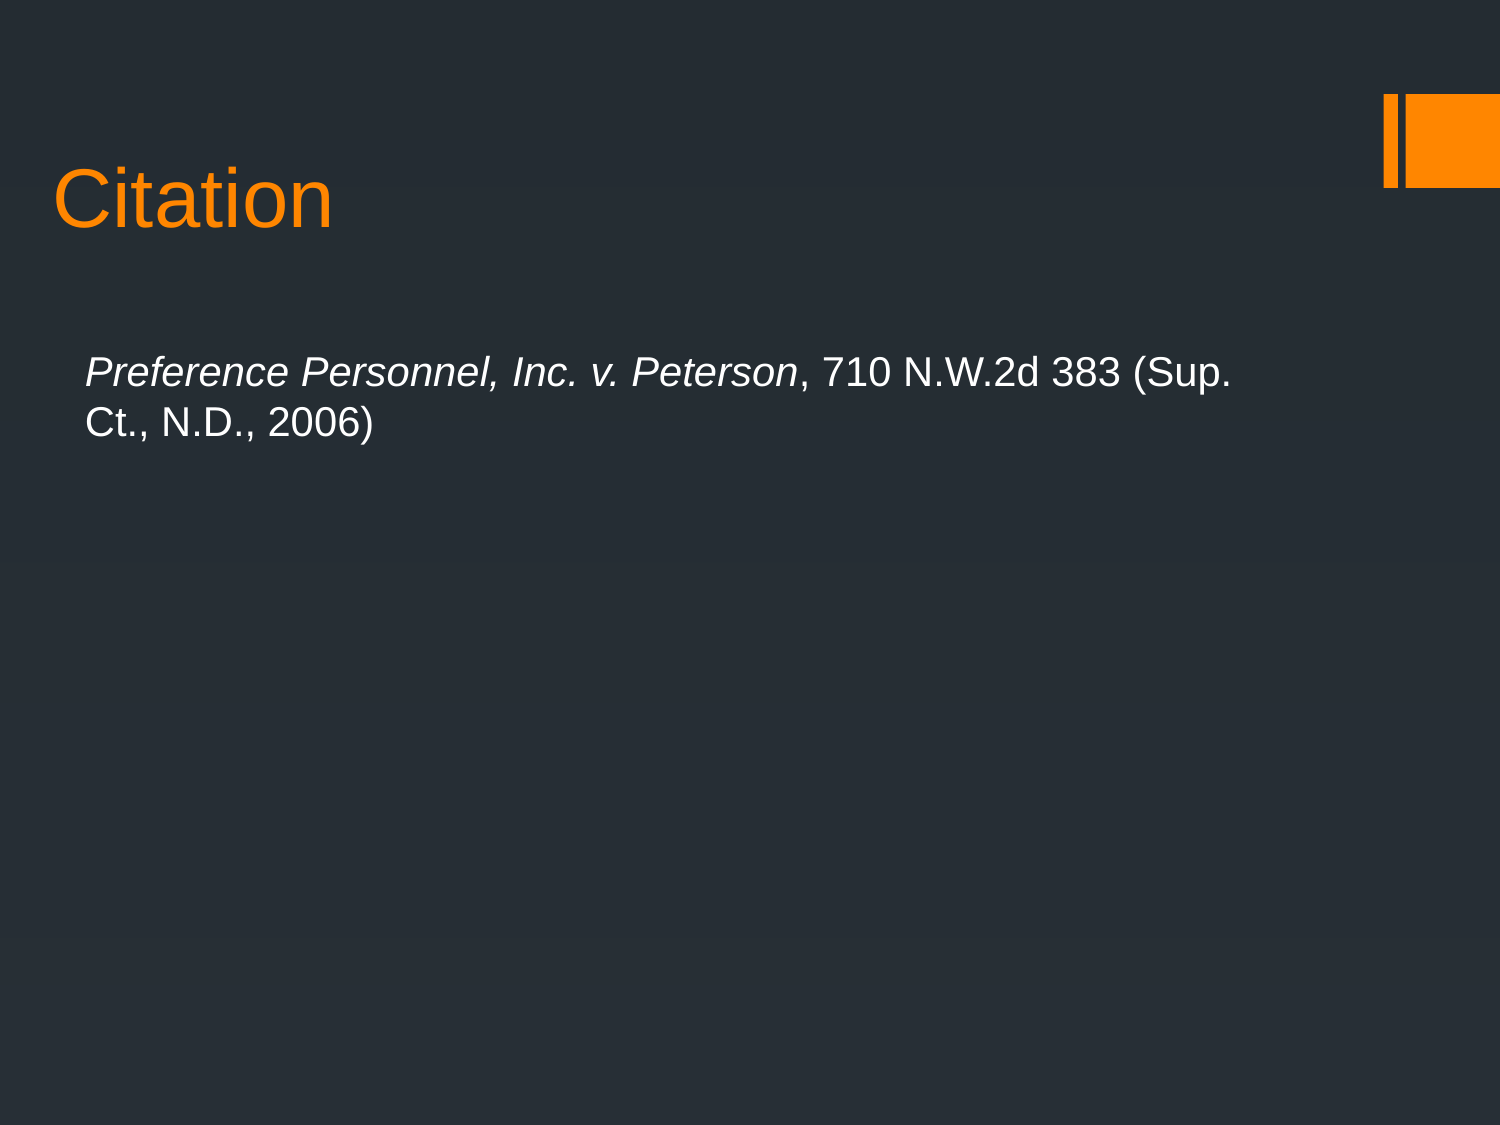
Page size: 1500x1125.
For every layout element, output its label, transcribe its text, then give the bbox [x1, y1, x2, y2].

title Citation [37, 62, 1238, 252]
list Preference Personnel, Inc. v. Peterson, 710 N.W.2d 383 (Sup. Ct., N.D., 2006) [62, 337, 1263, 919]
